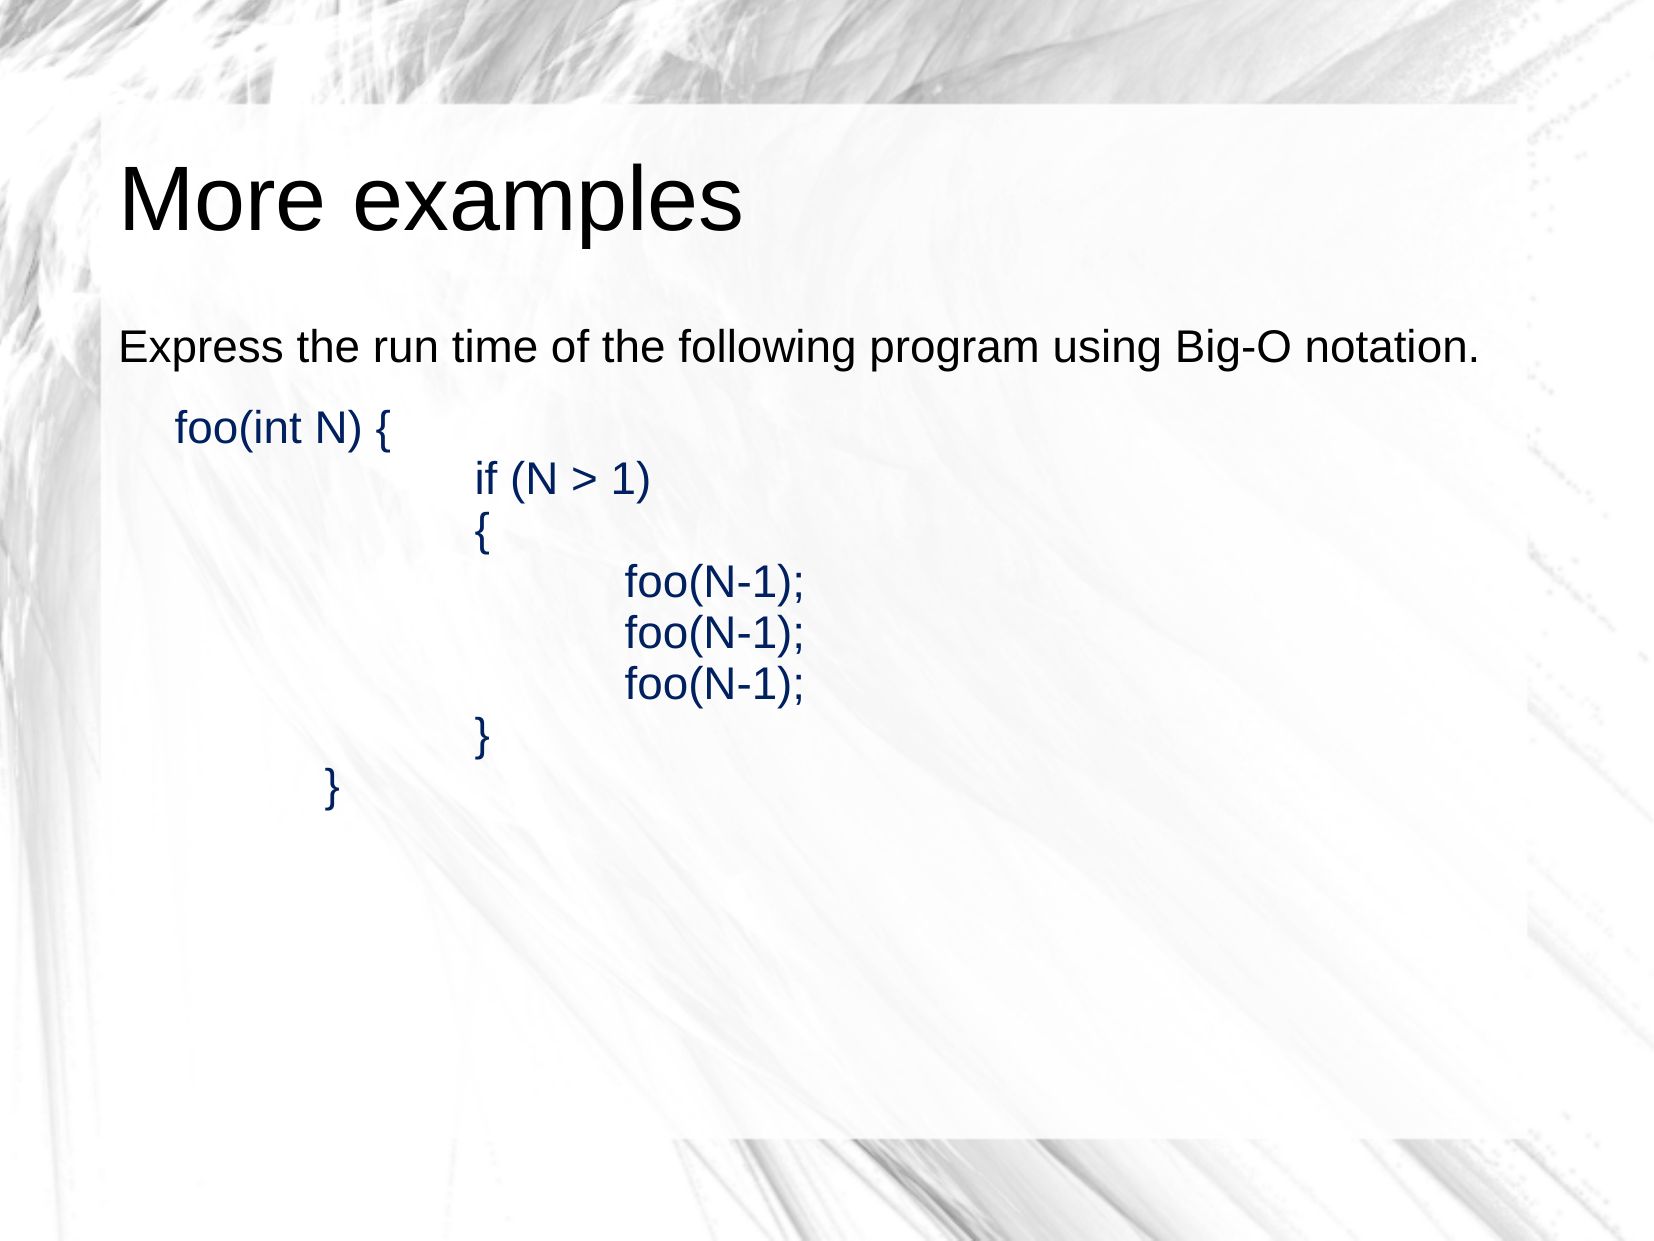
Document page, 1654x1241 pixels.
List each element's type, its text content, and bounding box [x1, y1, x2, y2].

picture [0, 0, 1654, 1241]
title More examples [118, 112, 1506, 281]
list Express the run time of the following program using Big-O notation. foo(int N) { if (N > 1) { foo(N-1); foo(N-1); foo(N-1); } } [118, 319, 1571, 1109]
